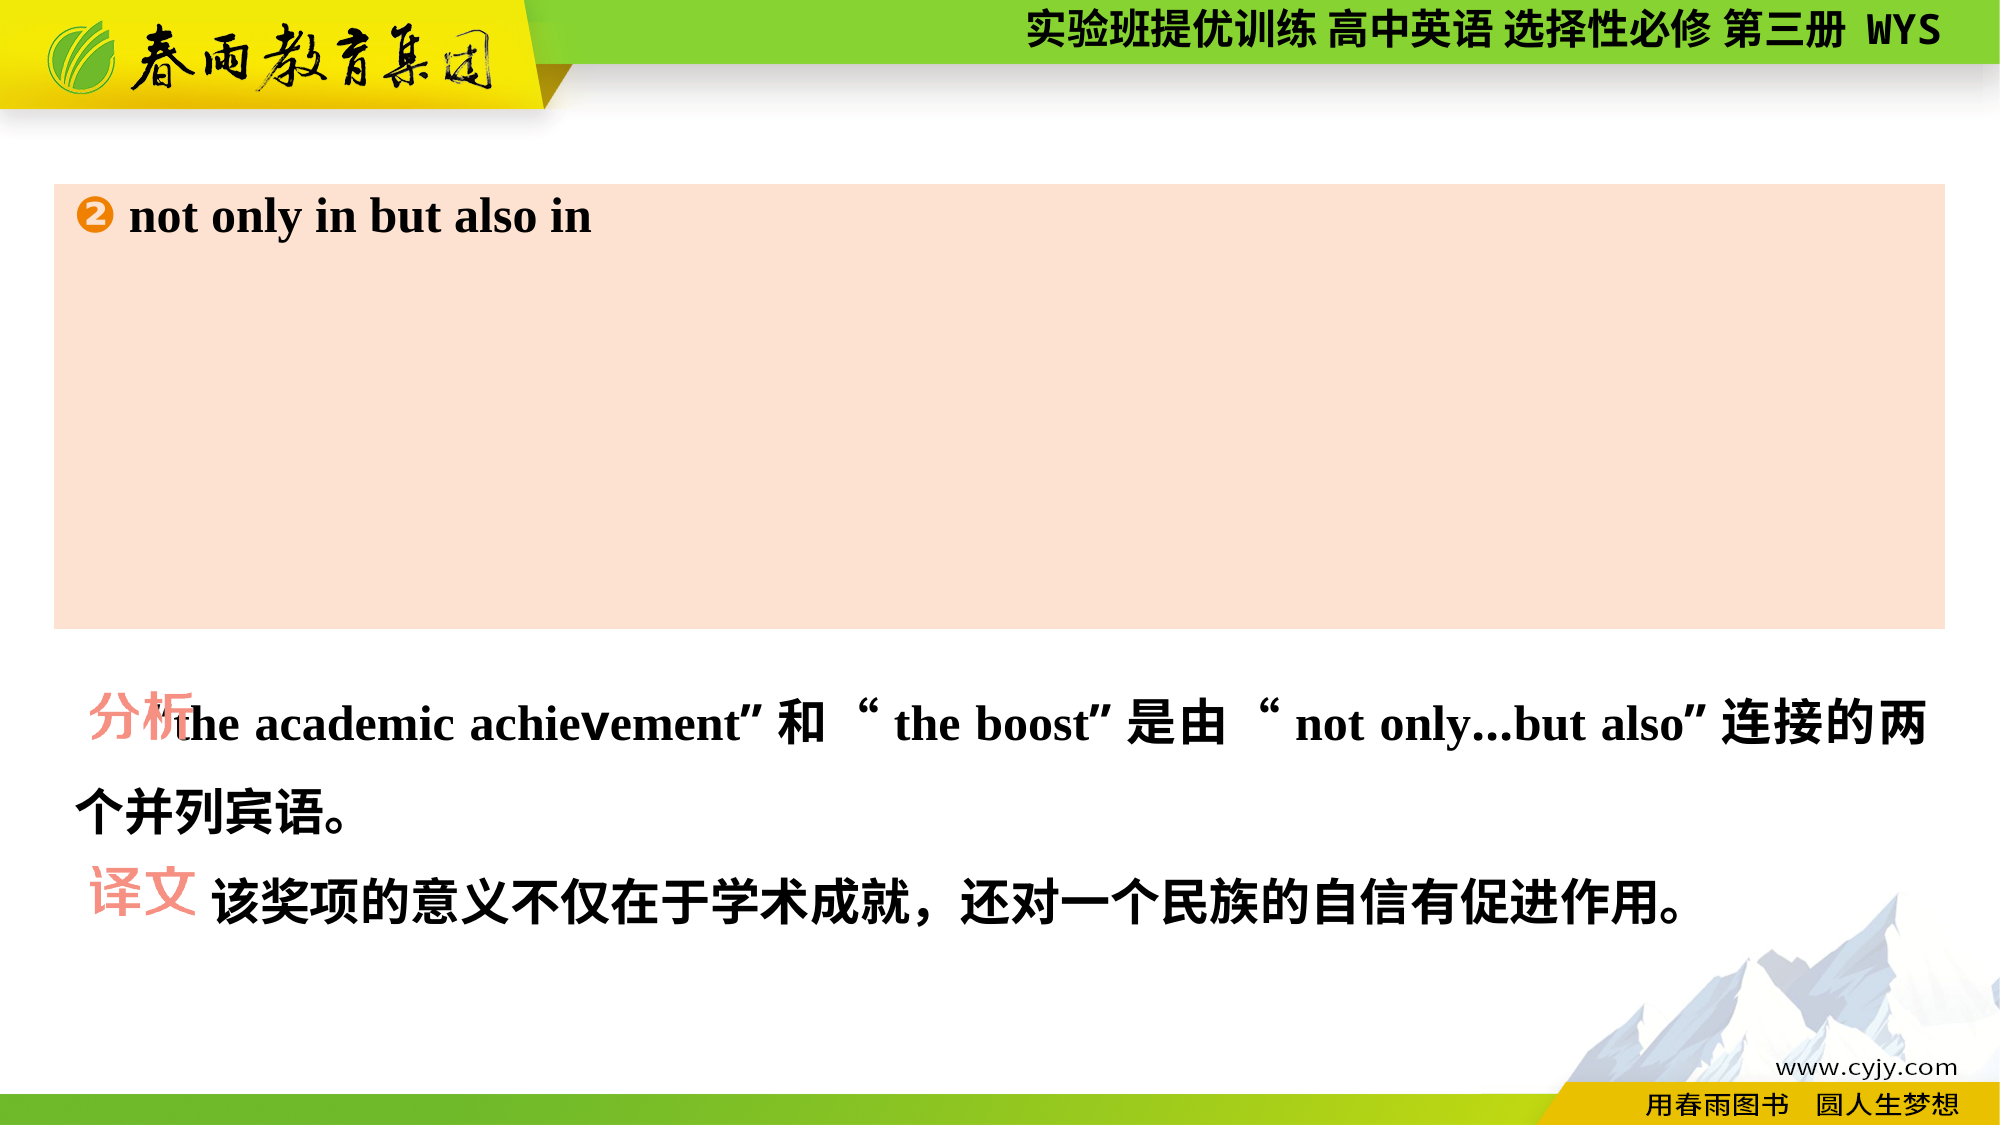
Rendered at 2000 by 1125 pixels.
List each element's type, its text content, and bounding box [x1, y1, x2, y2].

picture [0, 0, 2000, 1125]
text_box “the academic achievement”和“the boost”是由“not only...but also”连接的两个并列宾语。 该奖项的意义不仅在于学术成就，还对一个民族的自信有促进作用。 [59, 652, 1944, 938]
